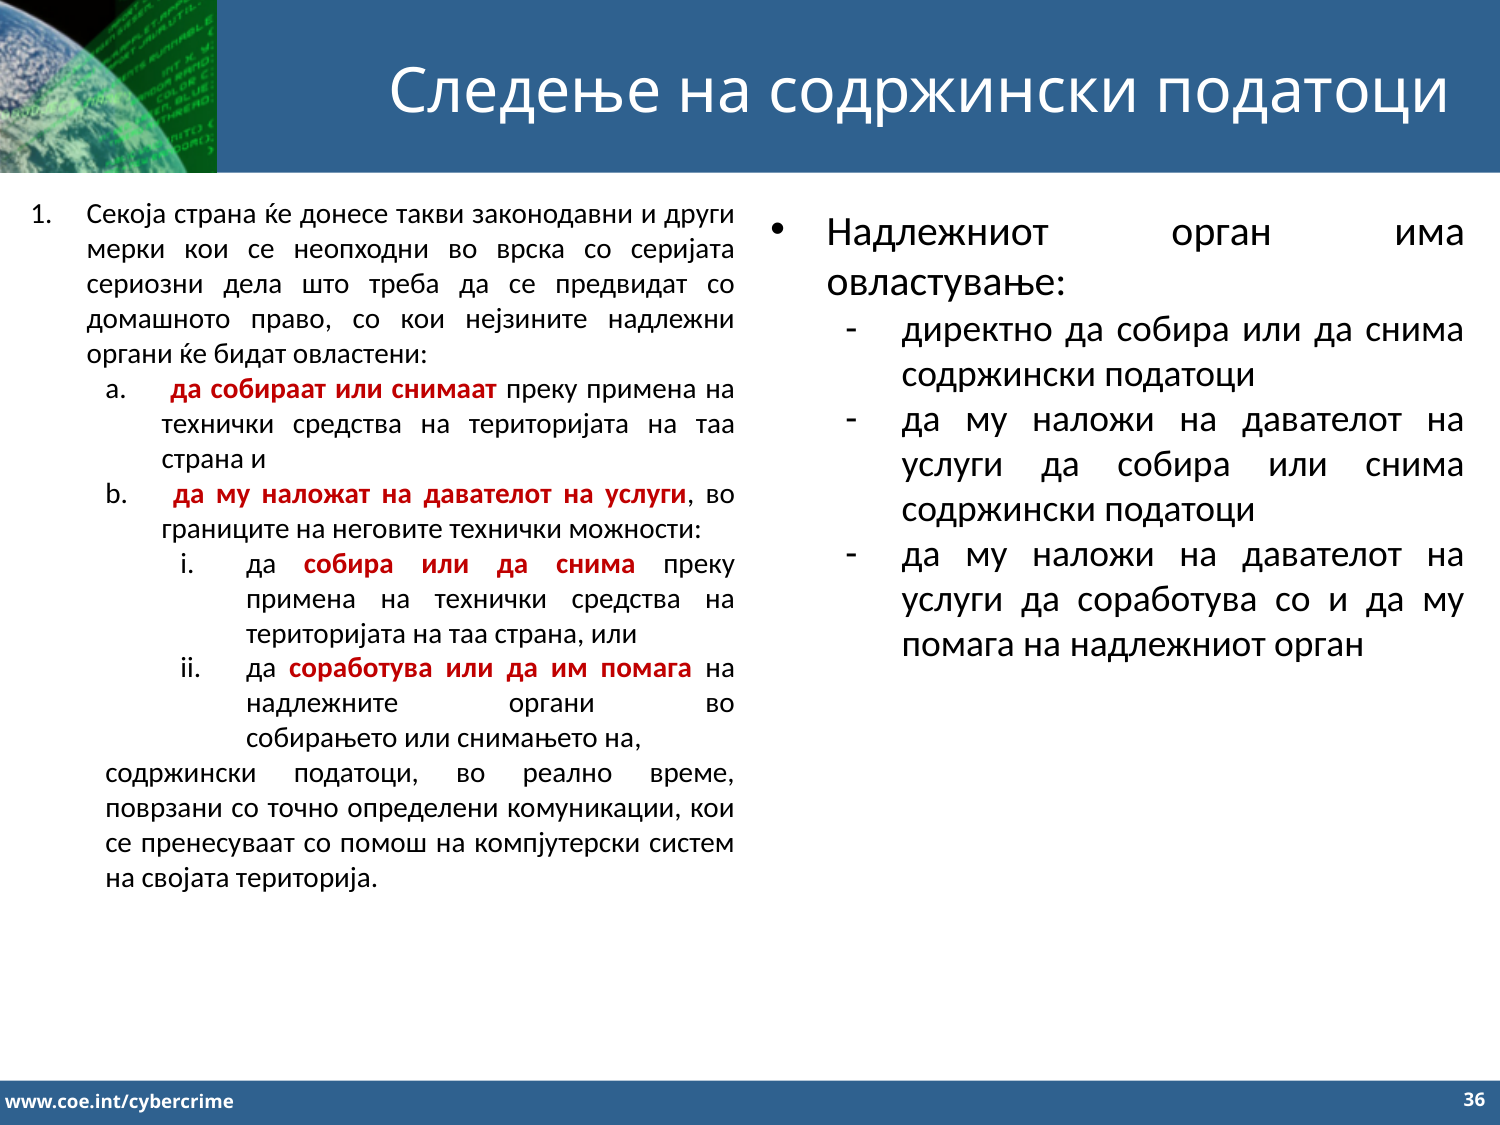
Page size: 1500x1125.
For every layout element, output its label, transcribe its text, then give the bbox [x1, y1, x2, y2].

text_box Следење на содржински податоци [230, 42, 1483, 133]
picture [0, 0, 217, 173]
text_box Секоја страна ќе донесе такви законодавни и други мерки кои се неопходни во врска со серијата сериозни дела што треба да се предвидат со домашното право, со кои нејзините надлежни органи ќе бидат овластени: да собираат или снимаат преку примена на технички средства на територијата на таа страна и да му наложат на давателот на услуги, во границите на неговите технички можности: да собира или да снима преку примена на технички средства на територијата на таа страна, или да соработува или да им помага на надлежните органи во собирањето или снимањето на, содржински податоци, во реално време, поврзани со точно определени комуникации, кои се пренесуваат со помош на компјутерски систем на својата територија. [15, 186, 750, 901]
text_box Надлежниот орган има овластување: директно да собира или да снима содржински податоци да му наложи на давателот на услуги да собира или снима содржински податоци да му наложи на давателот на услуги да соработува со и да му помага на надлежниот орган [755, 196, 1480, 671]
